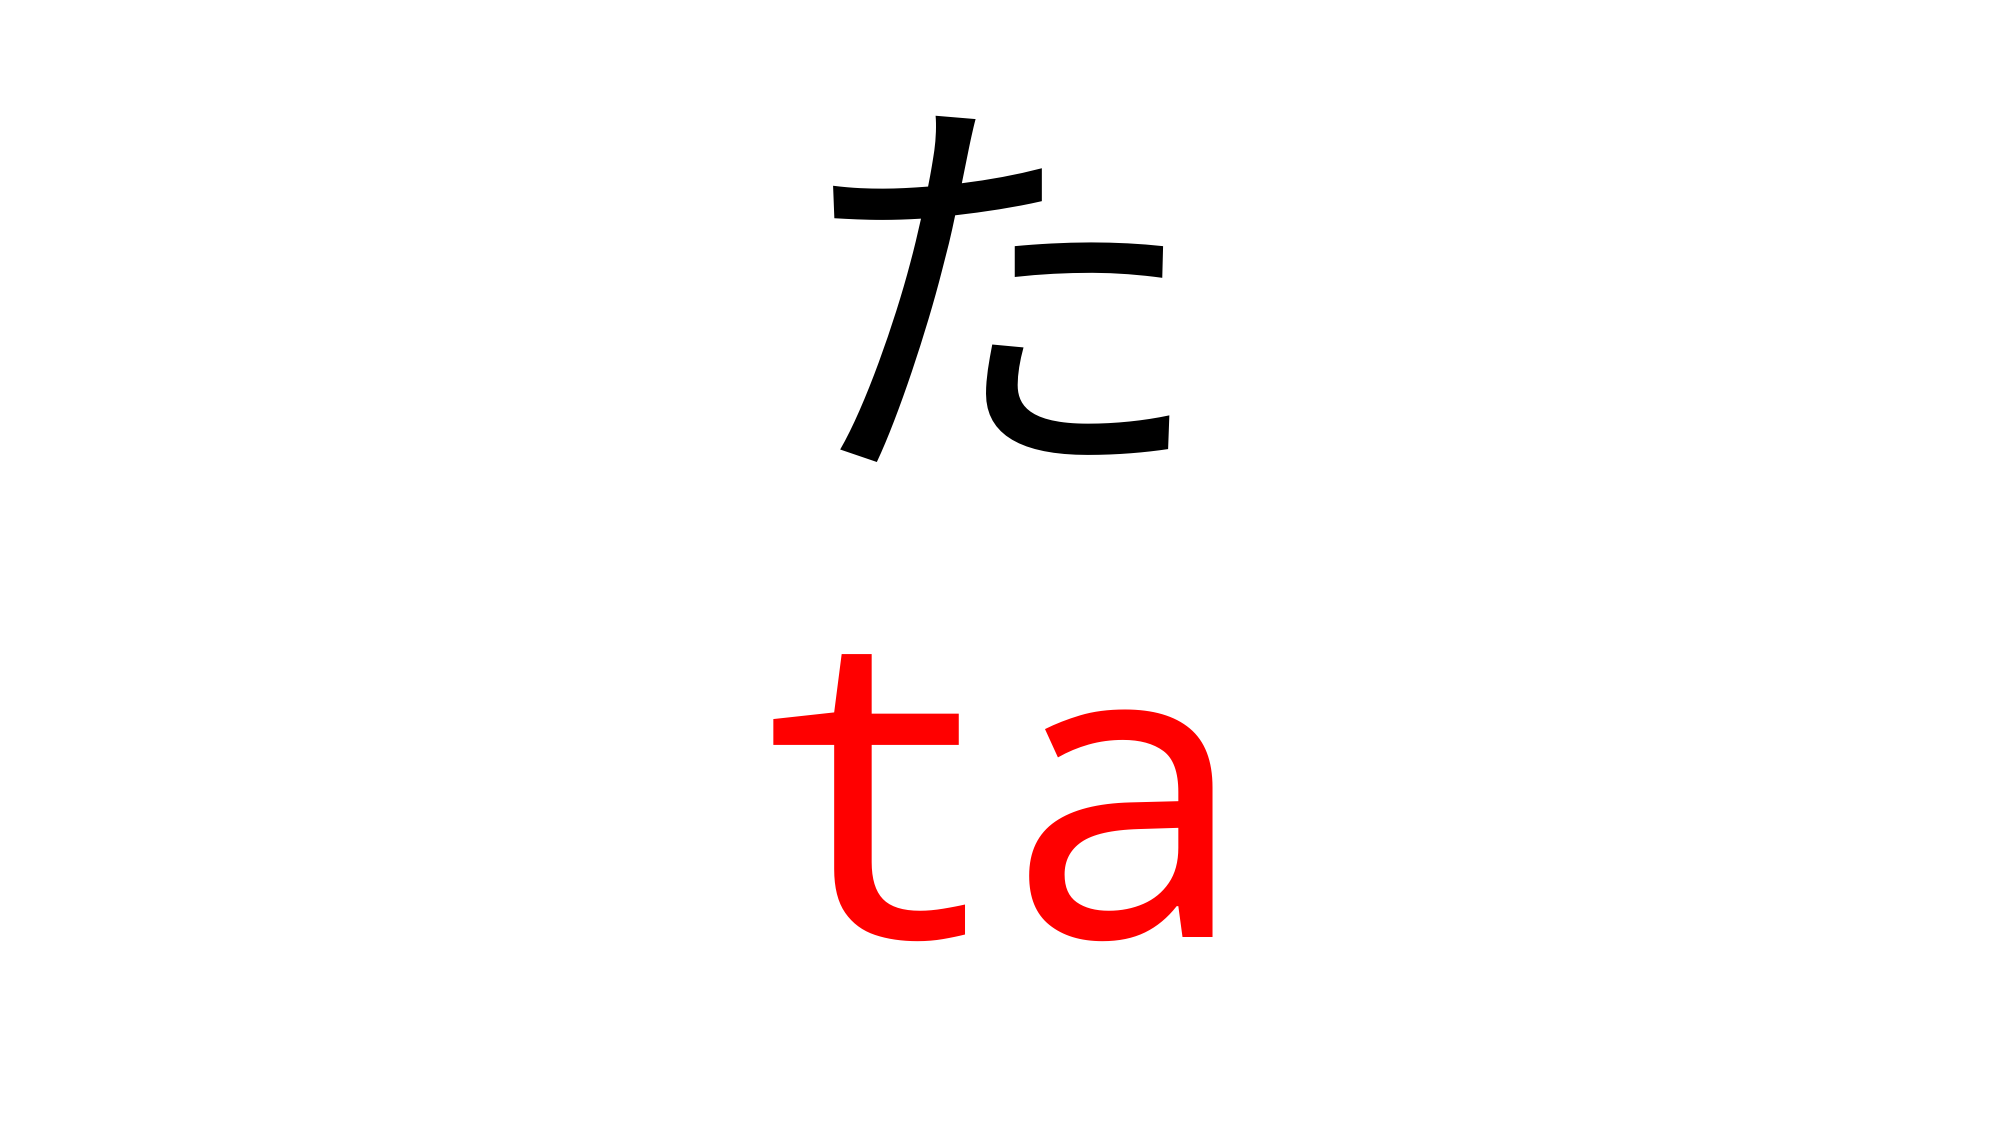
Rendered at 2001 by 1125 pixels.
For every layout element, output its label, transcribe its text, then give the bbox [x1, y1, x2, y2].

text_box ta [249, 562, 1750, 1036]
title た [249, 71, 1750, 545]
